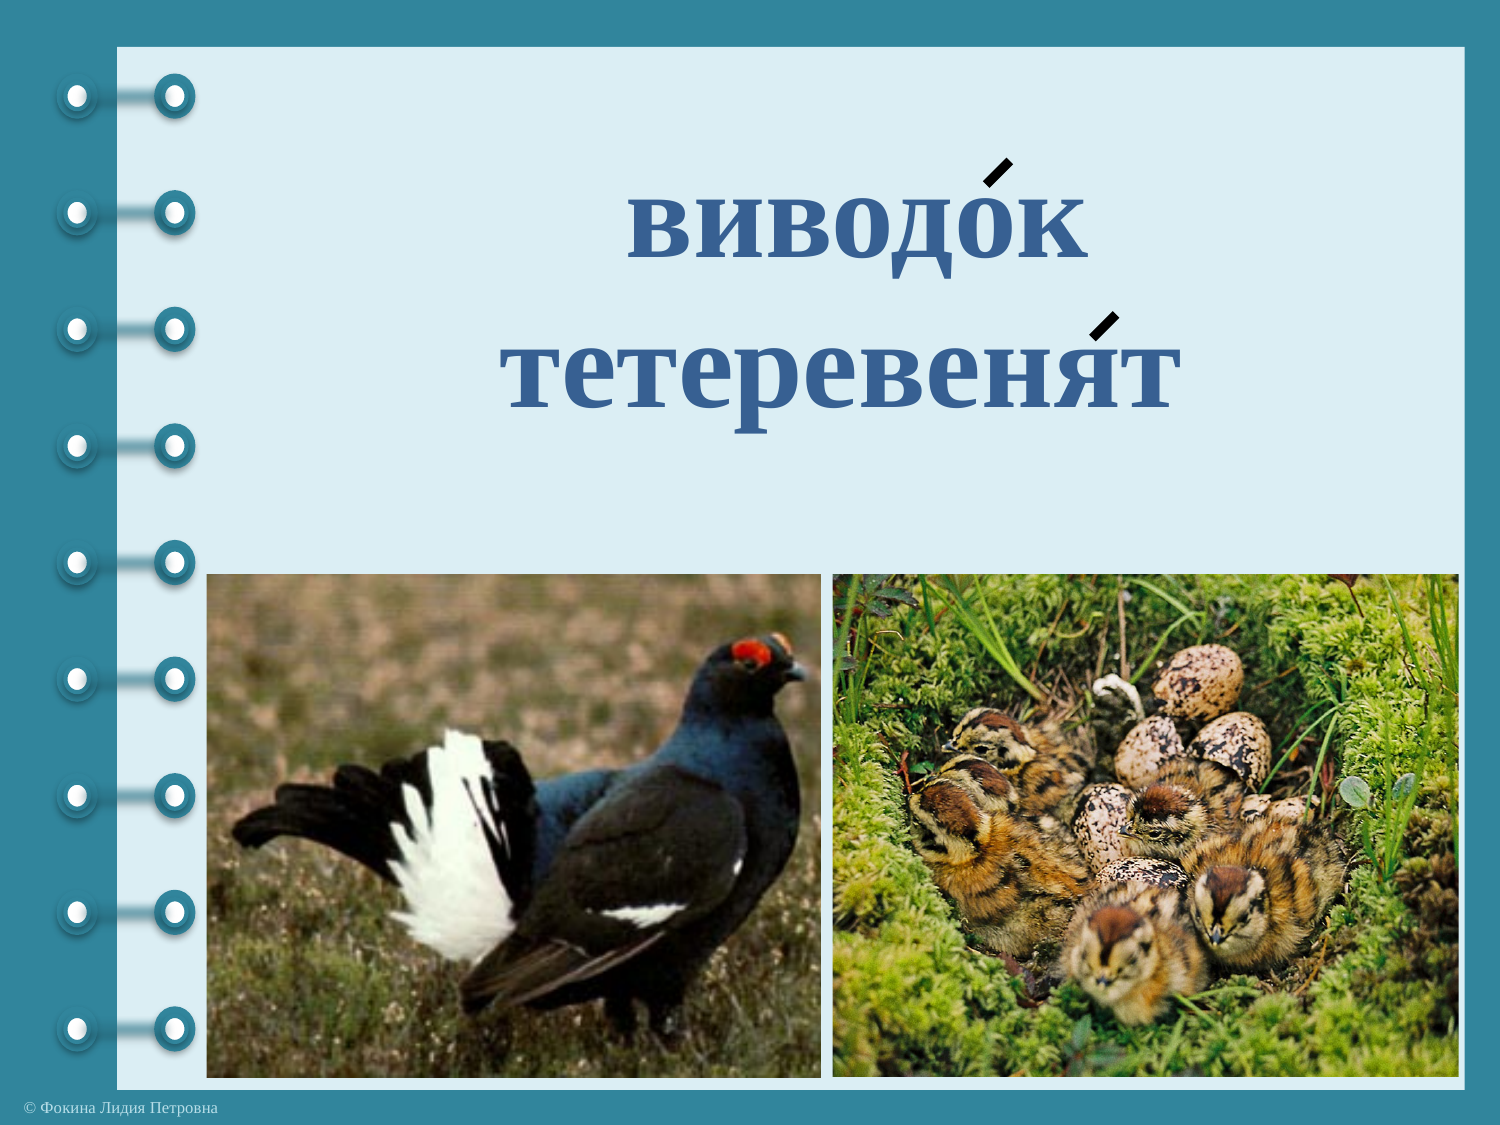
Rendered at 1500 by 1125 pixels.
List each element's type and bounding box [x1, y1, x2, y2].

text_box [454, 125, 1229, 444]
text_box [206, 573, 1459, 1078]
